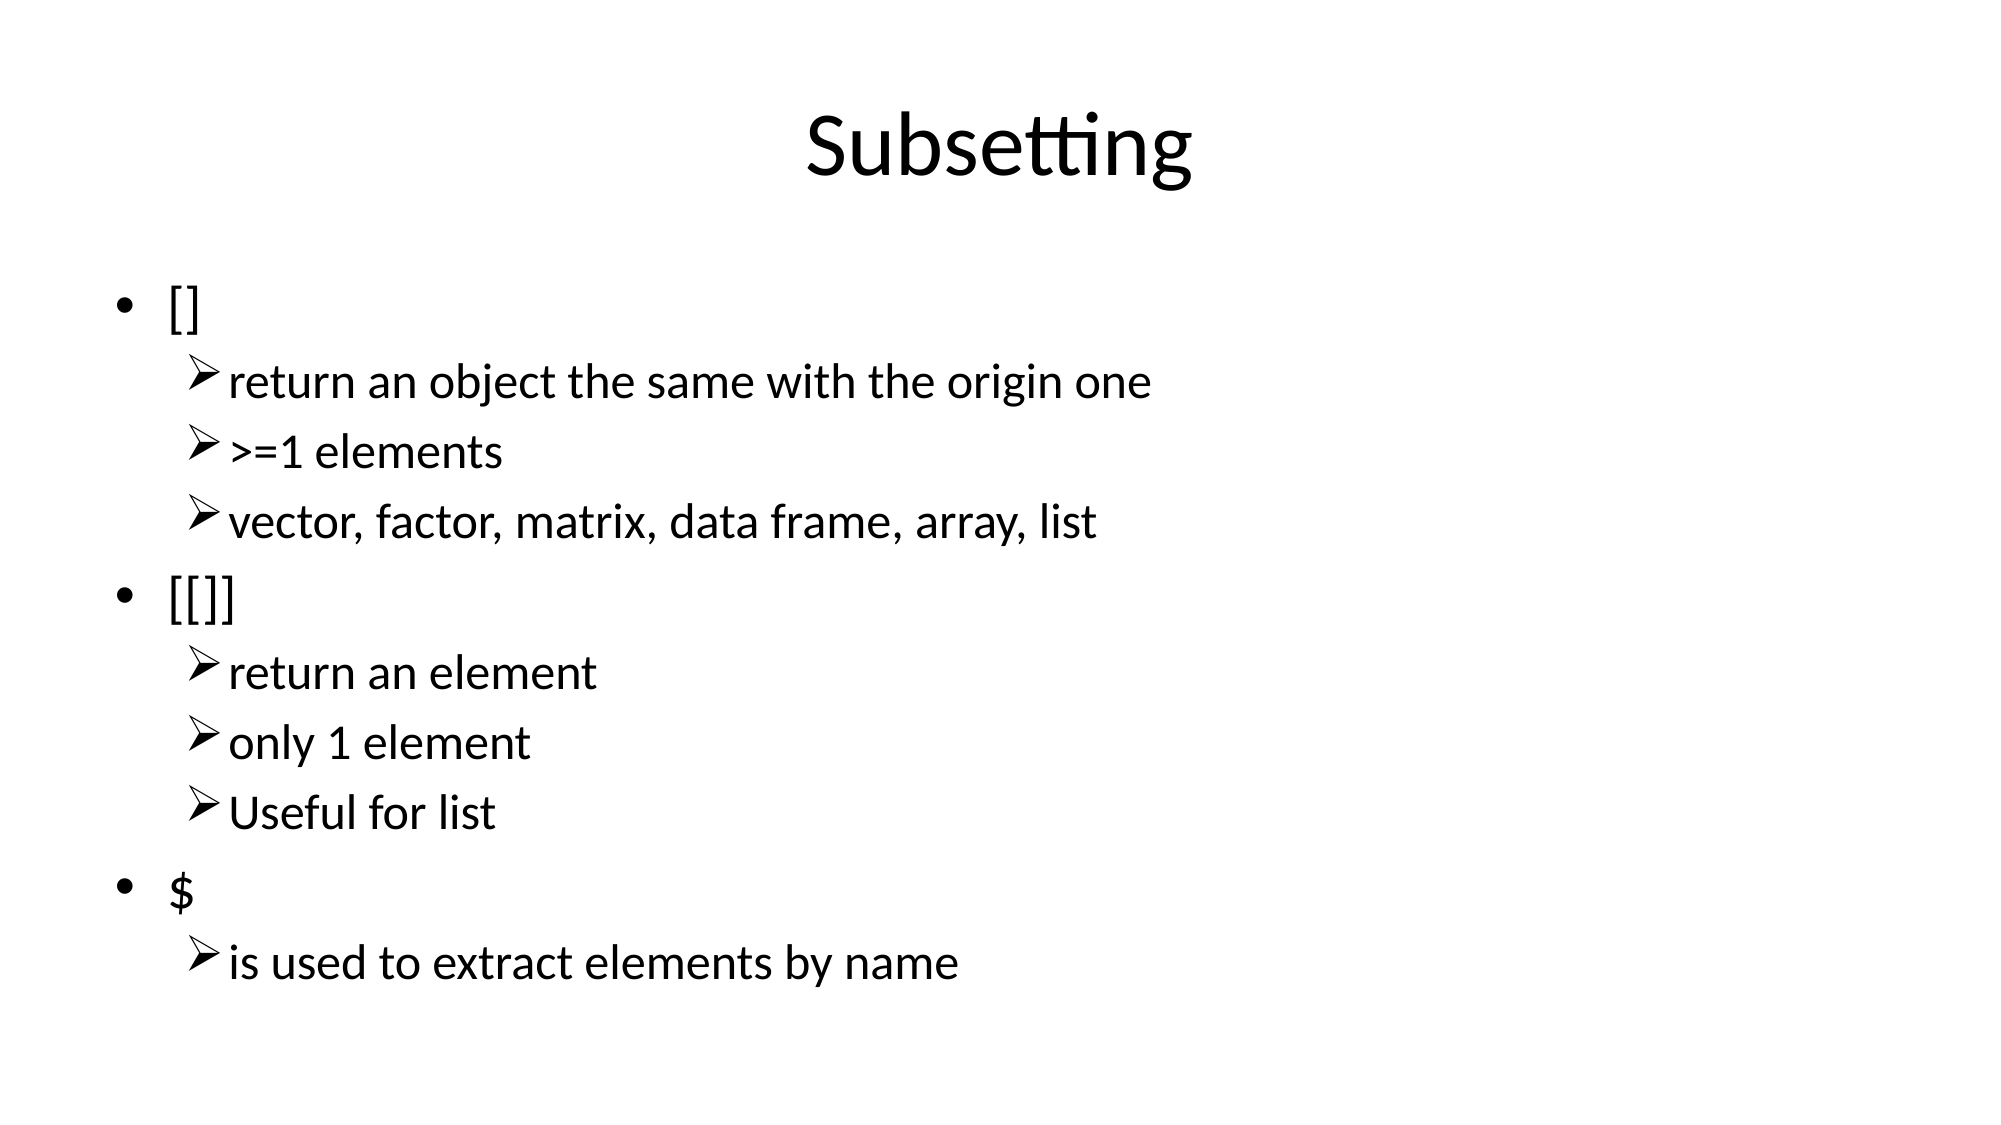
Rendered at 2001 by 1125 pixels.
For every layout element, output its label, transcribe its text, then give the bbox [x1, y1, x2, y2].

list [] return an object the same with the origin one >=1 elements vector, factor, matrix, data frame, array, list [[]] return an element only 1 element Useful for list $ is used to extract elements by name [99, 262, 1900, 1005]
title Subsetting [99, 45, 1900, 233]
